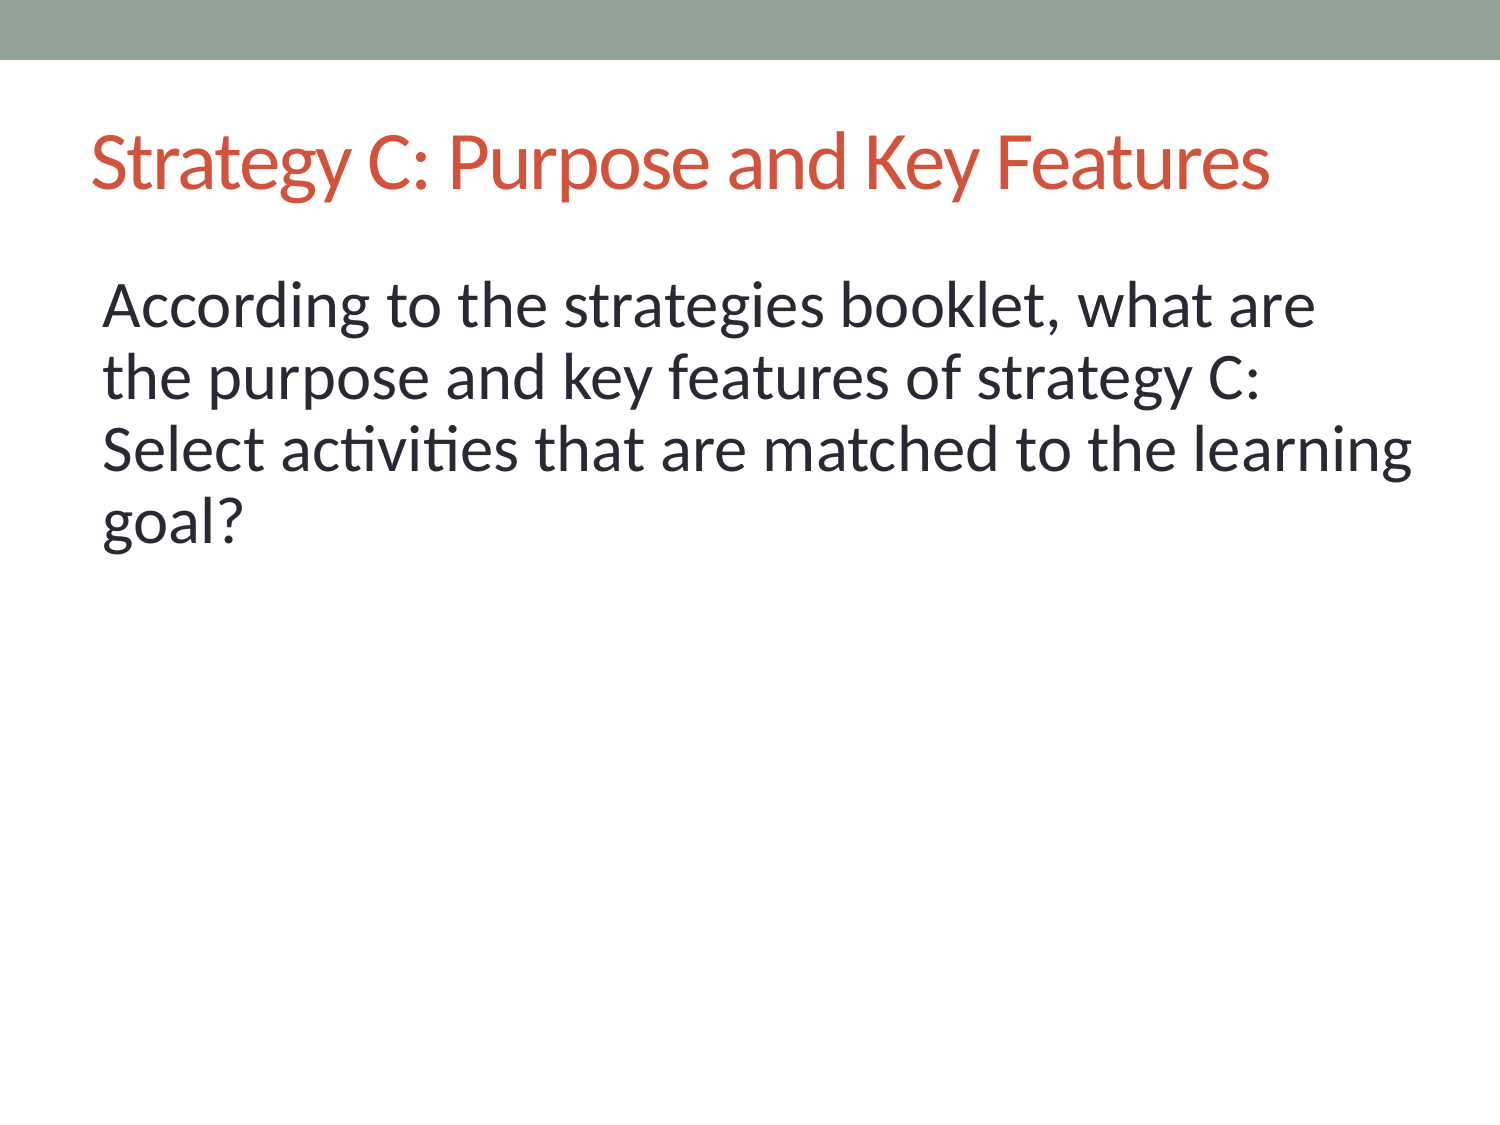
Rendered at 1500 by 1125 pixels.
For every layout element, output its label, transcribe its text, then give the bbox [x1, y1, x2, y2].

list According to the strategies booklet, what are the purpose and key features of strategy C: Select activities that are matched to the learning goal? [87, 262, 1438, 788]
title Strategy C: Purpose and Key Features [75, 62, 1388, 250]
